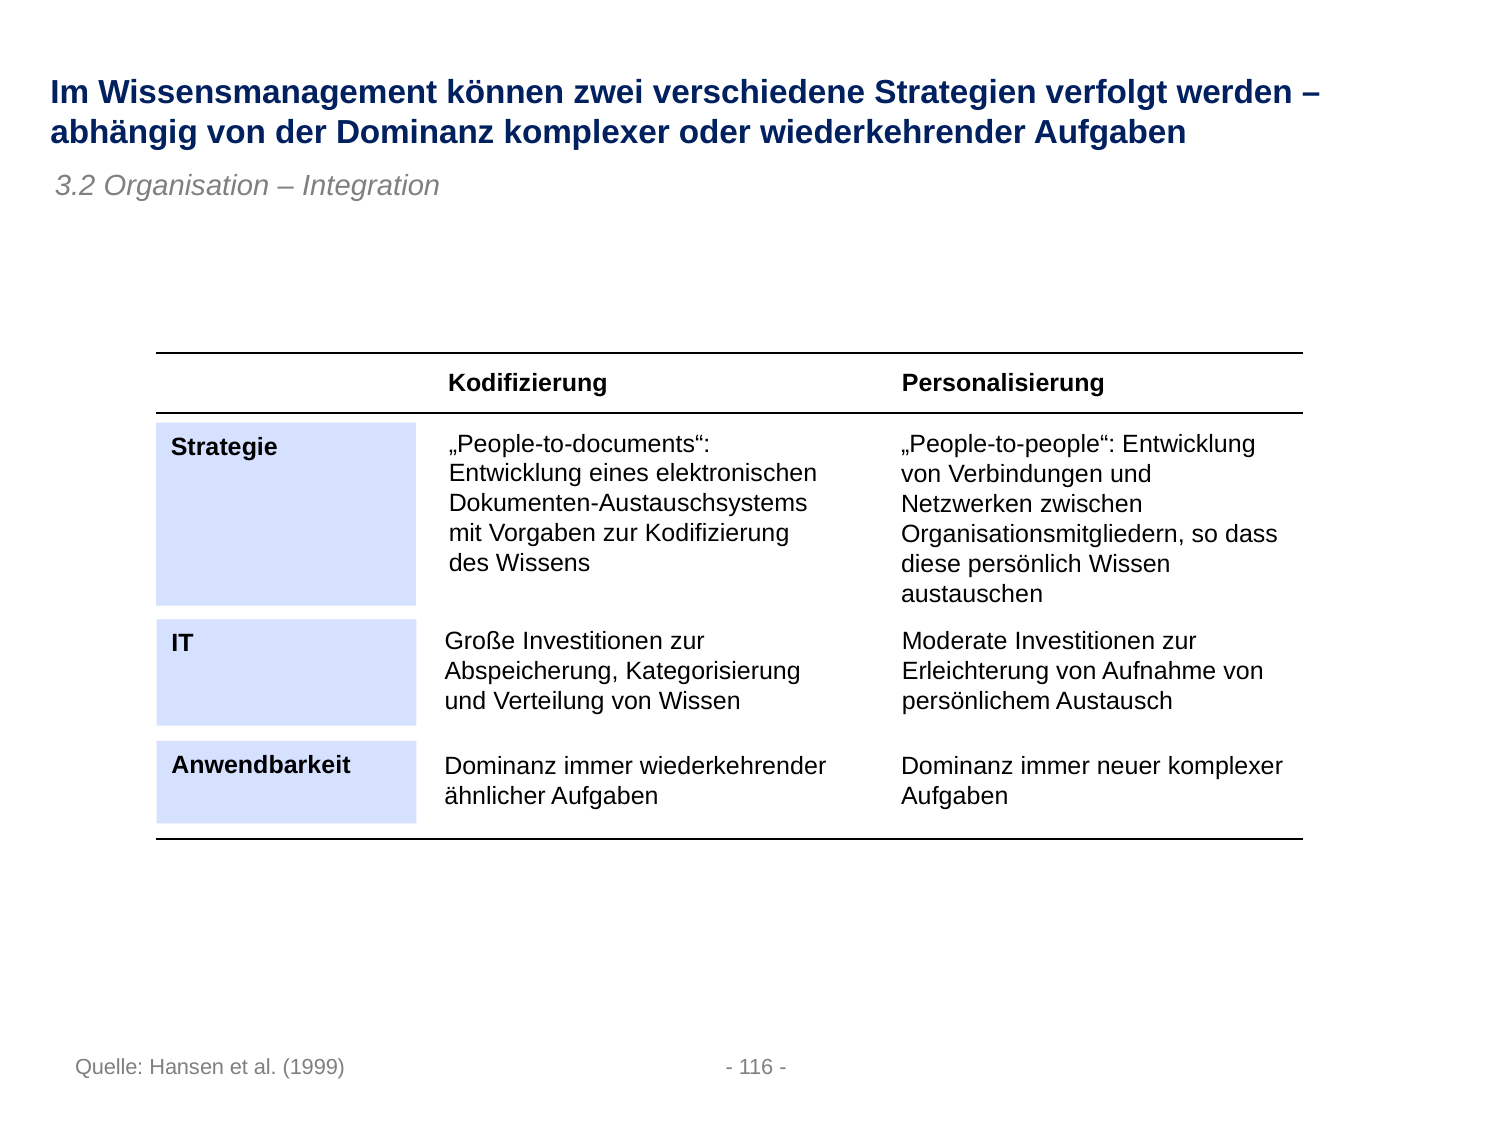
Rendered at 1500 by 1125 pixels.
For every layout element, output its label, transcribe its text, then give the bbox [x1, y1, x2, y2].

text_box Strategie [156, 422, 416, 606]
text_box Große Investitionen zur Abspeicherung, Kategorisierung und Verteilung von Wissen [429, 617, 847, 722]
text_box - 116 - [599, 1045, 913, 1093]
text_box Kodifizierung [433, 360, 720, 405]
text_box Personalisierung [887, 358, 1326, 404]
text_box Quelle: Hansen et al. (1999) [60, 1045, 361, 1087]
text_box Anwendbarkeit [156, 740, 417, 824]
text_box Moderate Investitionen zur Erleichterung von Aufnahme von persönlichem Austausch [887, 617, 1304, 722]
text_box 3.2 Organisation – Integration [40, 159, 457, 209]
text_box Dominanz immer wiederkehrender ähnlicher Aufgaben [429, 742, 846, 818]
text_box „People-to-people“: Entwicklung von Verbindungen und Netzwerken zwischen Organisationsmitgliedern, so dass diese persönlich Wissen austauschen [886, 420, 1303, 615]
text_box Dominanz immer neuer komplexer Aufgaben [886, 742, 1303, 817]
text_box Im Wissensmanagement können zwei verschiedene Strategien verfolgt werden – abhängig von der Dominanz komplexer oder wiederkehrender Aufgaben [35, 63, 1433, 158]
text_box IT [156, 619, 417, 726]
text_box „People-to-documents“: Entwicklung eines elektronischen Dokumenten-Austauschsystems mit Vorgaben zur Kodifizierung des Wissens [434, 421, 851, 585]
